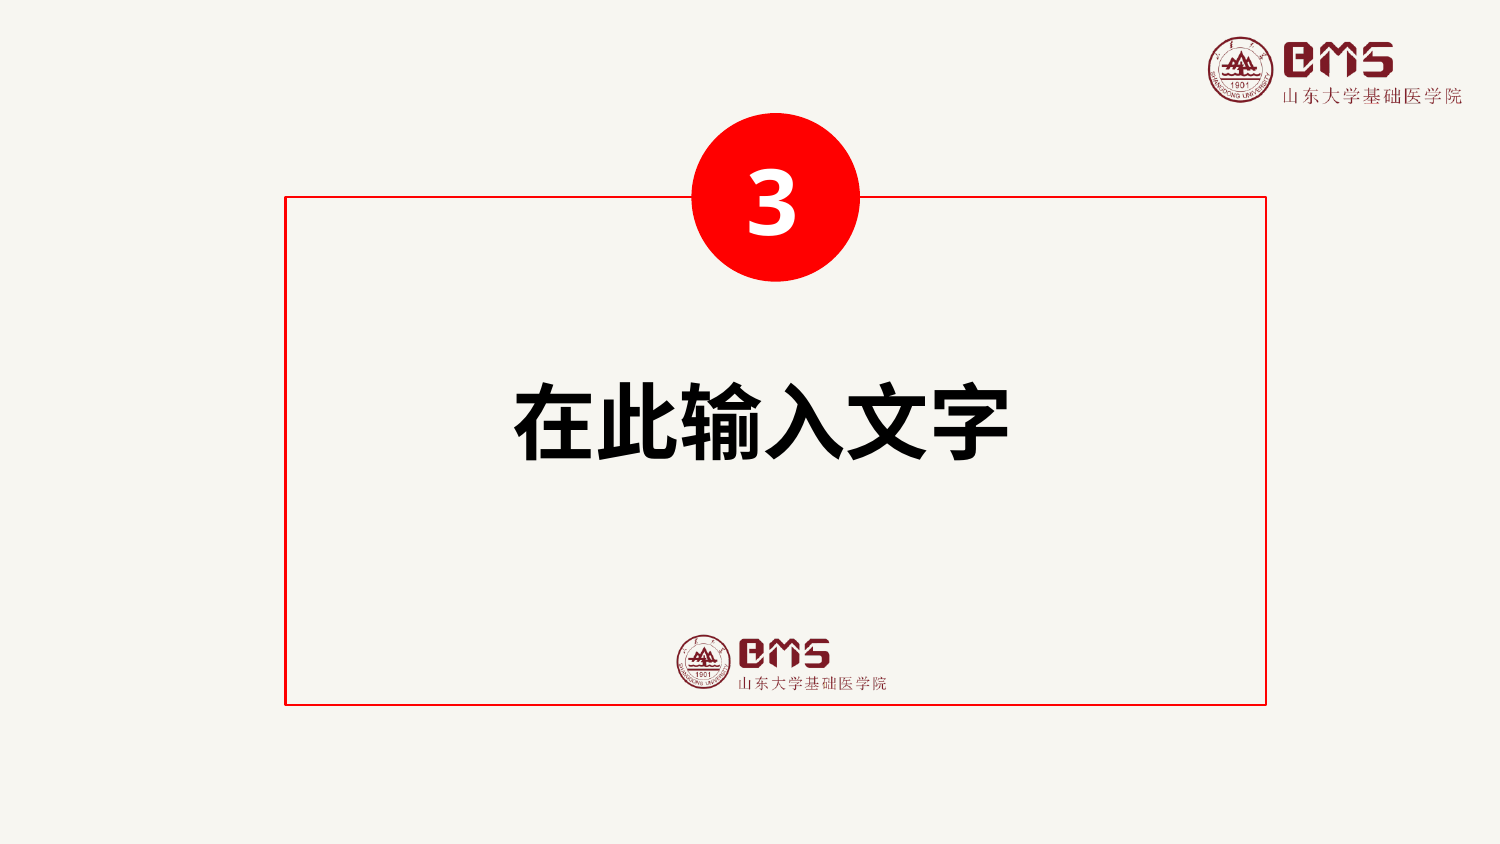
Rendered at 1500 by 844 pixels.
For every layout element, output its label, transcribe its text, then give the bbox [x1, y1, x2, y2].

picture [661, 620, 918, 717]
picture [1189, 20, 1500, 137]
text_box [693, 114, 859, 280]
text_box 在此输入文字 [498, 362, 1054, 478]
text_box [283, 195, 1268, 707]
